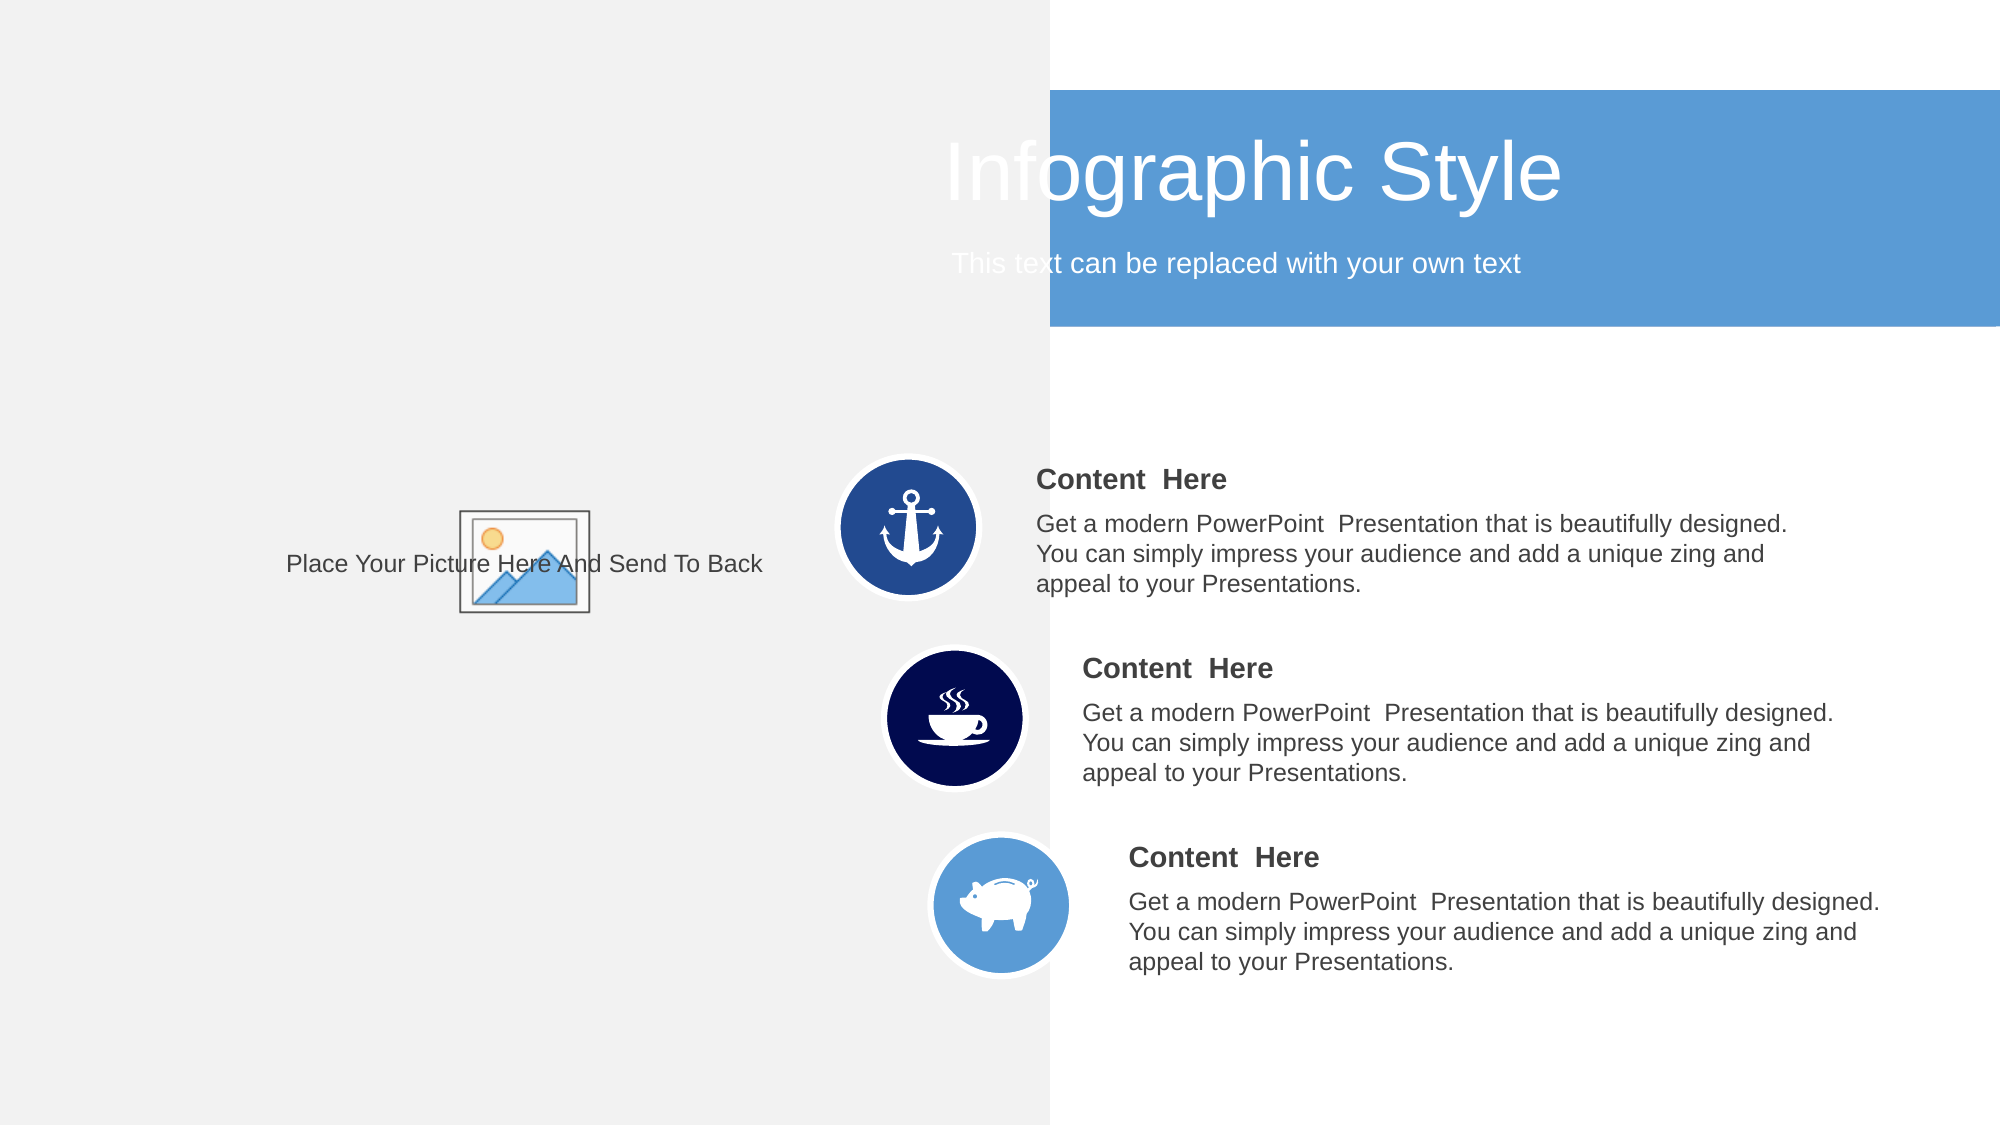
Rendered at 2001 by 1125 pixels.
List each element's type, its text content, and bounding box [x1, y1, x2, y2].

list This text can be replaced with your own text [1050, 240, 2000, 288]
picture [0, 0, 1050, 1125]
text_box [1113, 832, 1899, 979]
title Infographic Style [1050, 115, 2000, 232]
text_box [1067, 643, 1853, 790]
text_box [1021, 454, 1806, 601]
text_box [1050, 852, 1074, 959]
